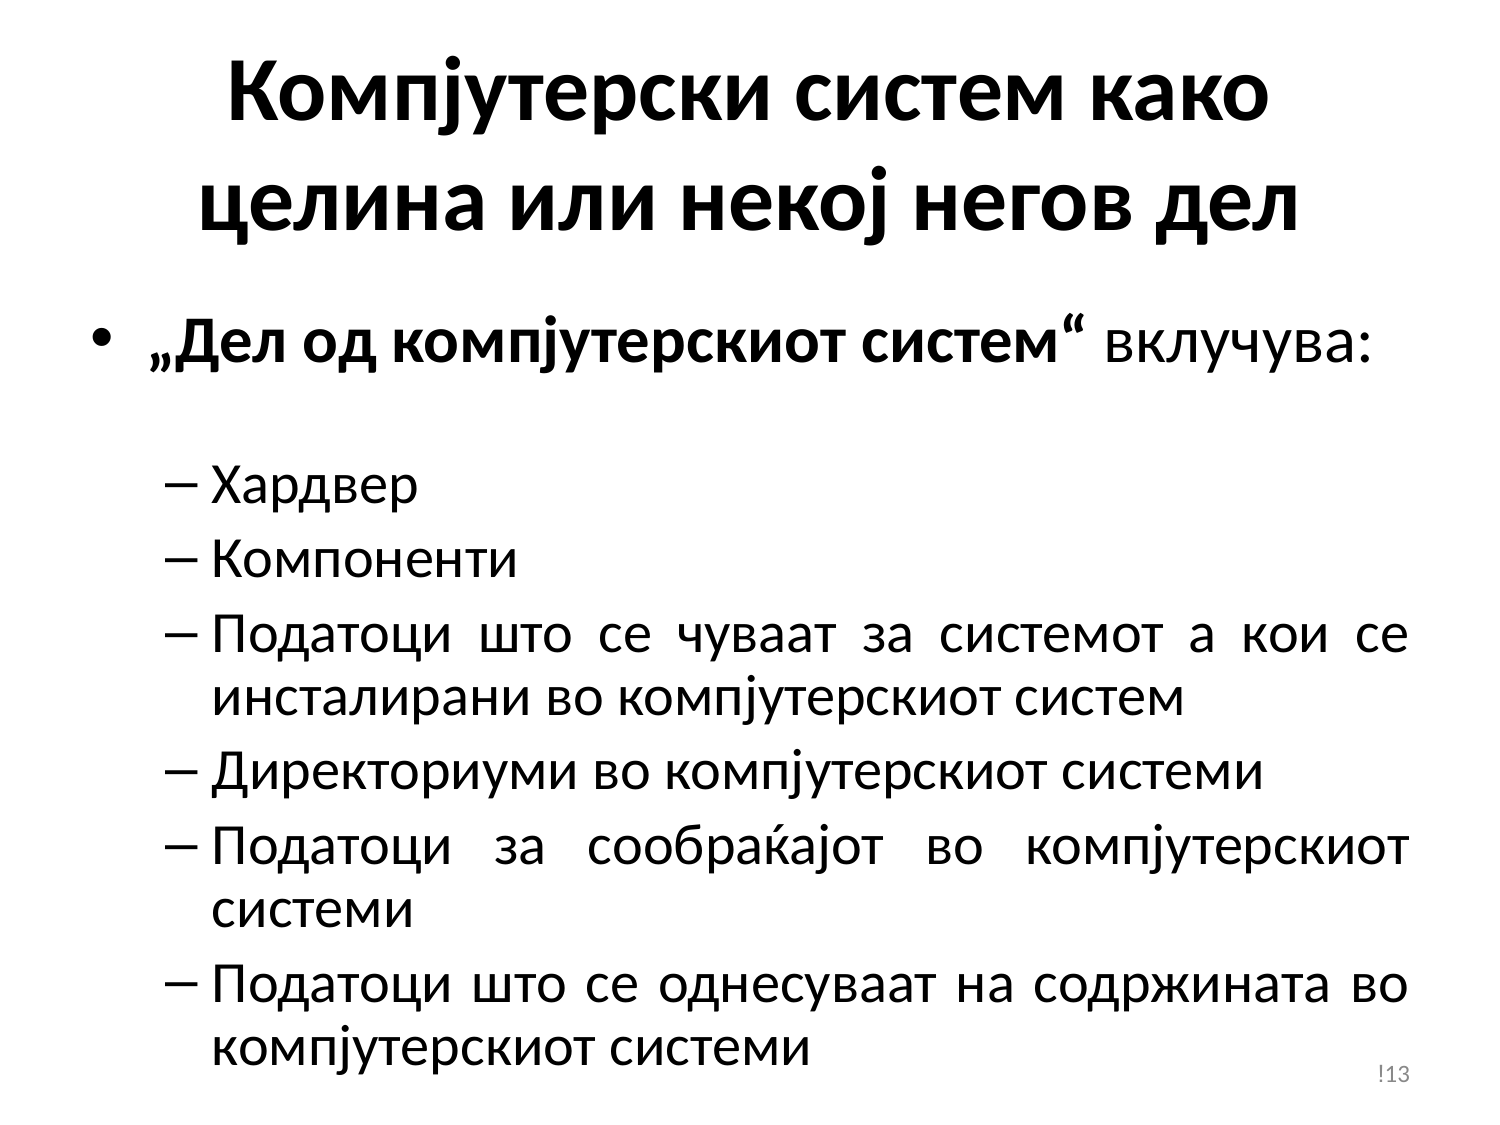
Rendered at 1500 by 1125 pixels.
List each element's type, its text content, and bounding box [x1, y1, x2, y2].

title Компјутерски систем како целина или некој негов дел [75, 45, 1425, 233]
slide_number !13 [1074, 1042, 1425, 1103]
list „Дел од компјутерскиот систем“ вклучува: Хардвер Компоненти Податоци што се чуваат за системот а кои се инсталирани во компјутерскиот систем Директориуми во компјутерскиот системи Податоци за сообраќајот во компјутерскиот системи Податоци што се однесуваат на содржината во компјутерскиот системи [75, 297, 1425, 1039]
